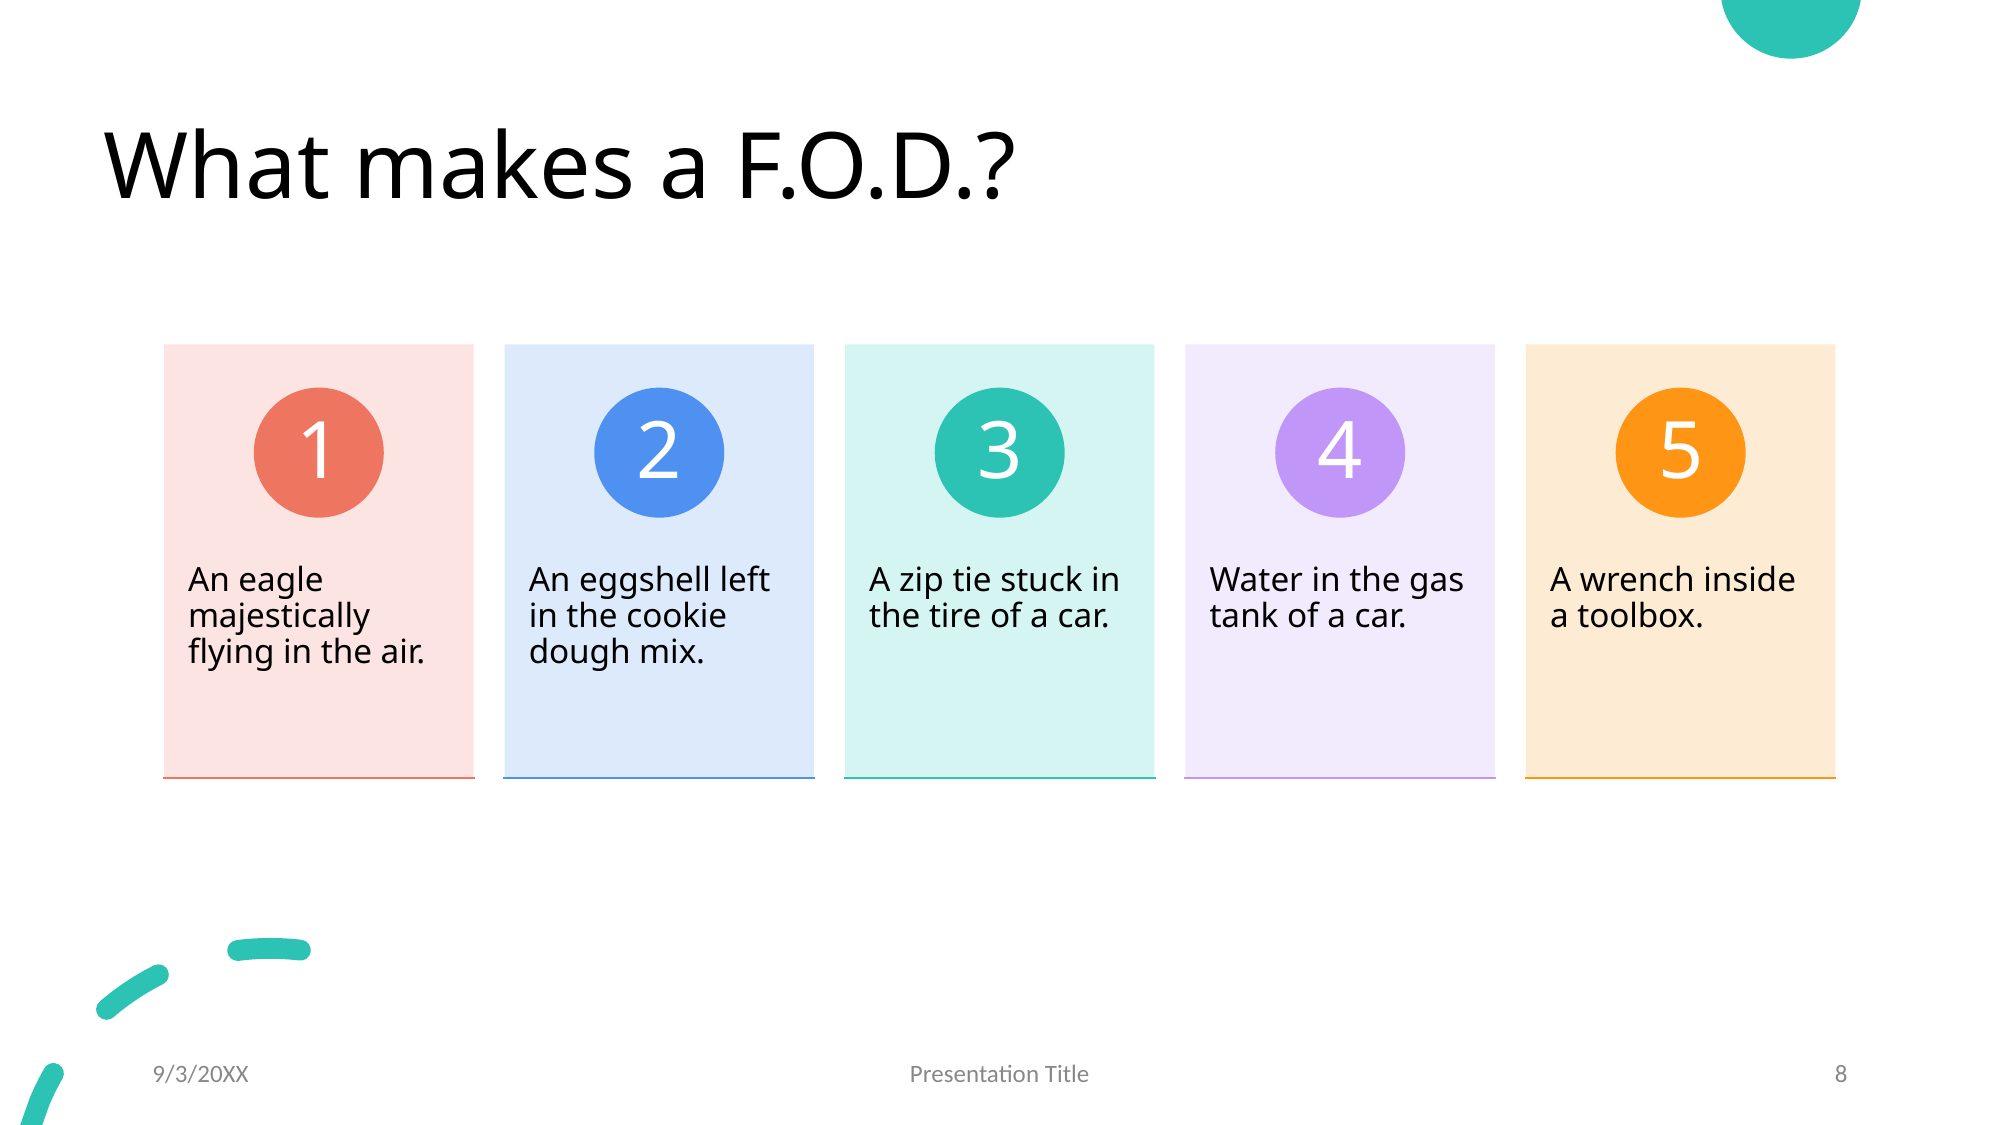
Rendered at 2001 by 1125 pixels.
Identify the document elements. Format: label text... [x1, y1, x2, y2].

title What makes a F.O.D.? [88, 59, 1814, 278]
footer Presentation Title [662, 1042, 1338, 1103]
slide_number ‹#› [1412, 1042, 1863, 1103]
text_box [163, 344, 1836, 778]
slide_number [137, 1042, 588, 1103]
